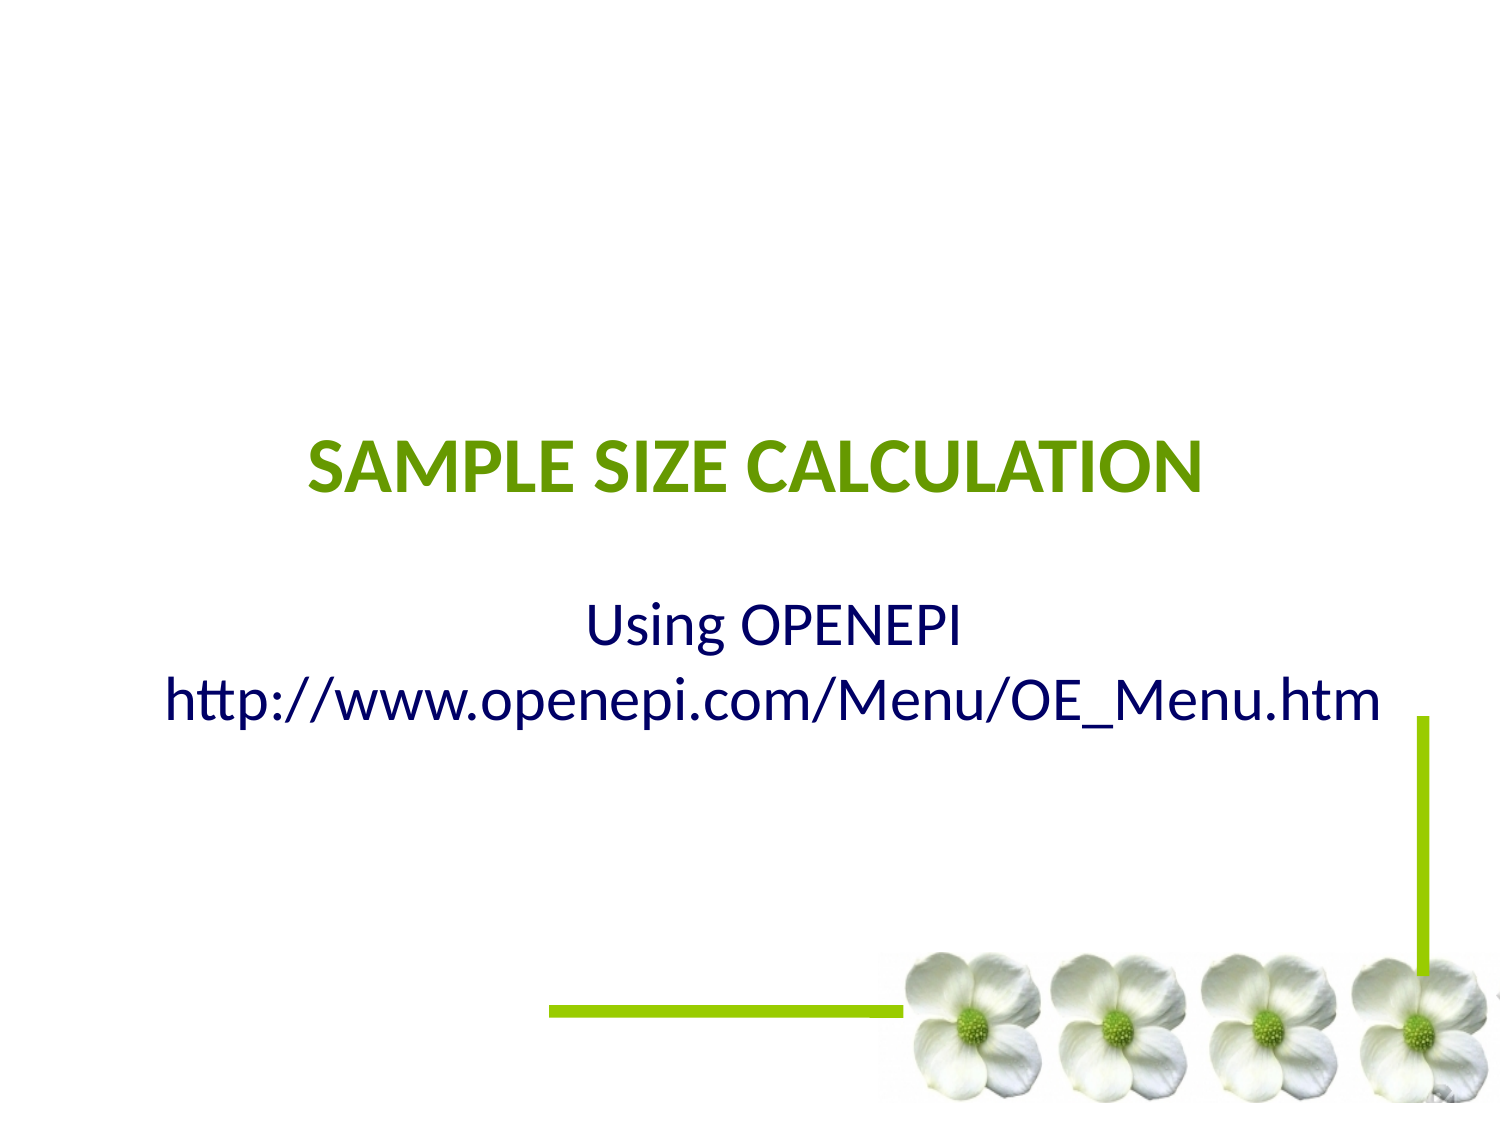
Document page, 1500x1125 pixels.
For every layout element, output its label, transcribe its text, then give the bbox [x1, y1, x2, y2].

picture [878, 952, 1500, 1103]
title SAMPLE SIZE CALCULATION Using OPENEPI http://www.openepi.com/Menu/OE_Menu.htm [100, 302, 1449, 844]
